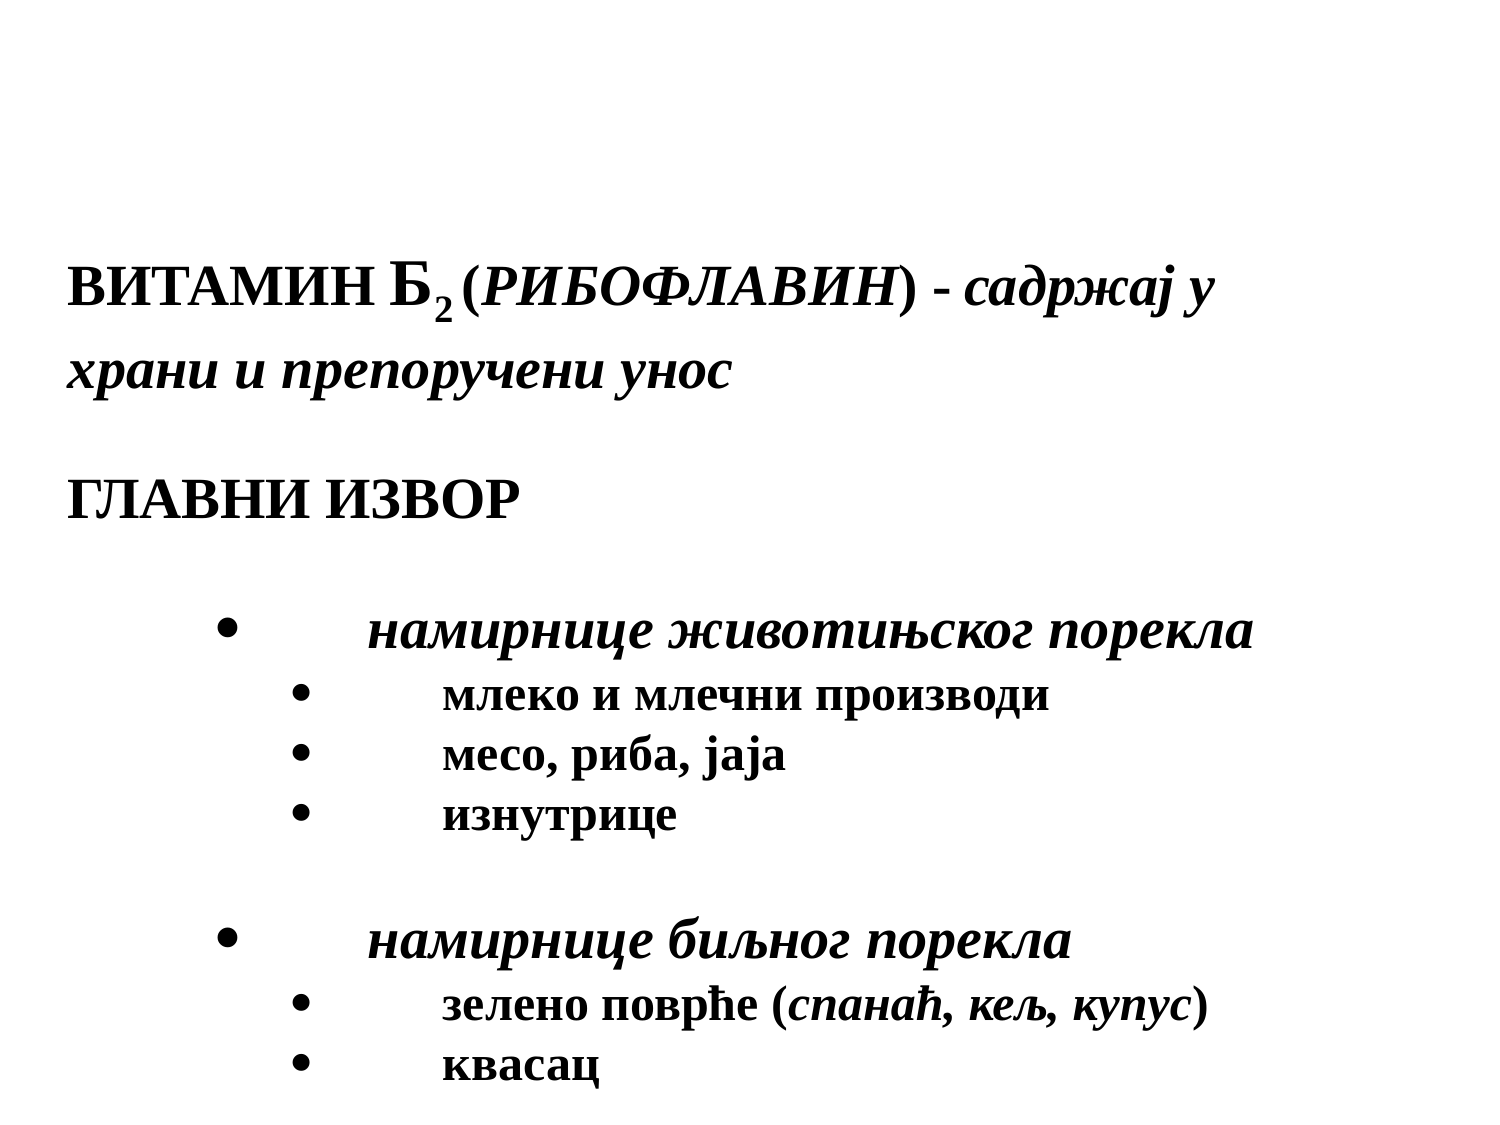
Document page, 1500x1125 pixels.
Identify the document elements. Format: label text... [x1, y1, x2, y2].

text_box ВИТАМИН Б2 (РИБОФЛАВИН) - садржај у храни и препоручени унос ГЛАВНИ ИЗВОР · намирнице животињског порекла · млеко и млечни производи · месо, риба, јаја · изнутрице · намирнице биљног порекла · зелено поврће (спанаћ, кељ, купус) · квасац [53, 231, 1316, 1098]
